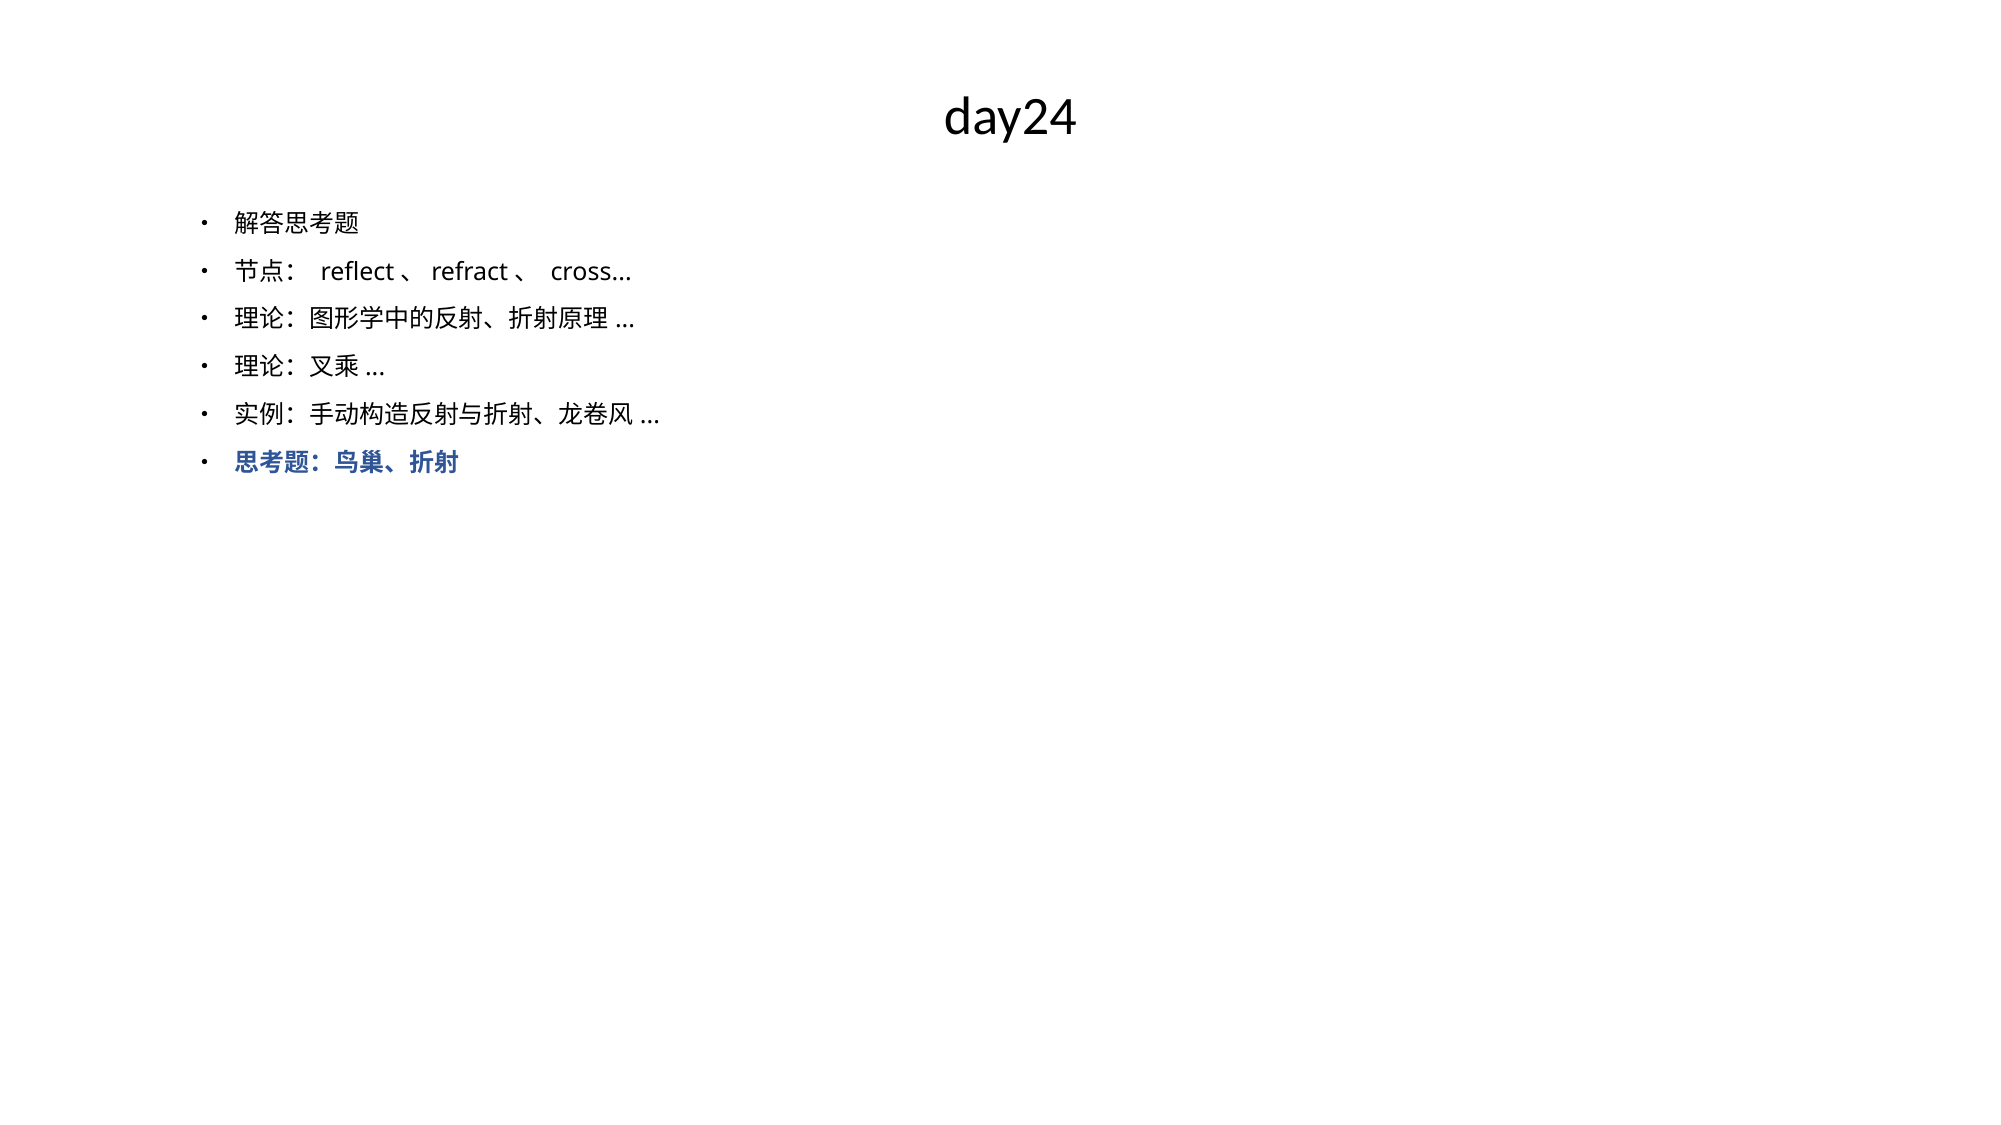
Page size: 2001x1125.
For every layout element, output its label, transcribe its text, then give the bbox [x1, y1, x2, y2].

subtitle • 解答思考题 • 节点： reflect、refract、 cross... • 理论：图形学中的反射、折射原理... • 理论：叉乘... • 实例：手动构造反射与折射、龙卷风... • 思考题：鸟巢、折射 [176, 203, 1815, 903]
title day24 [711, 41, 1309, 154]
